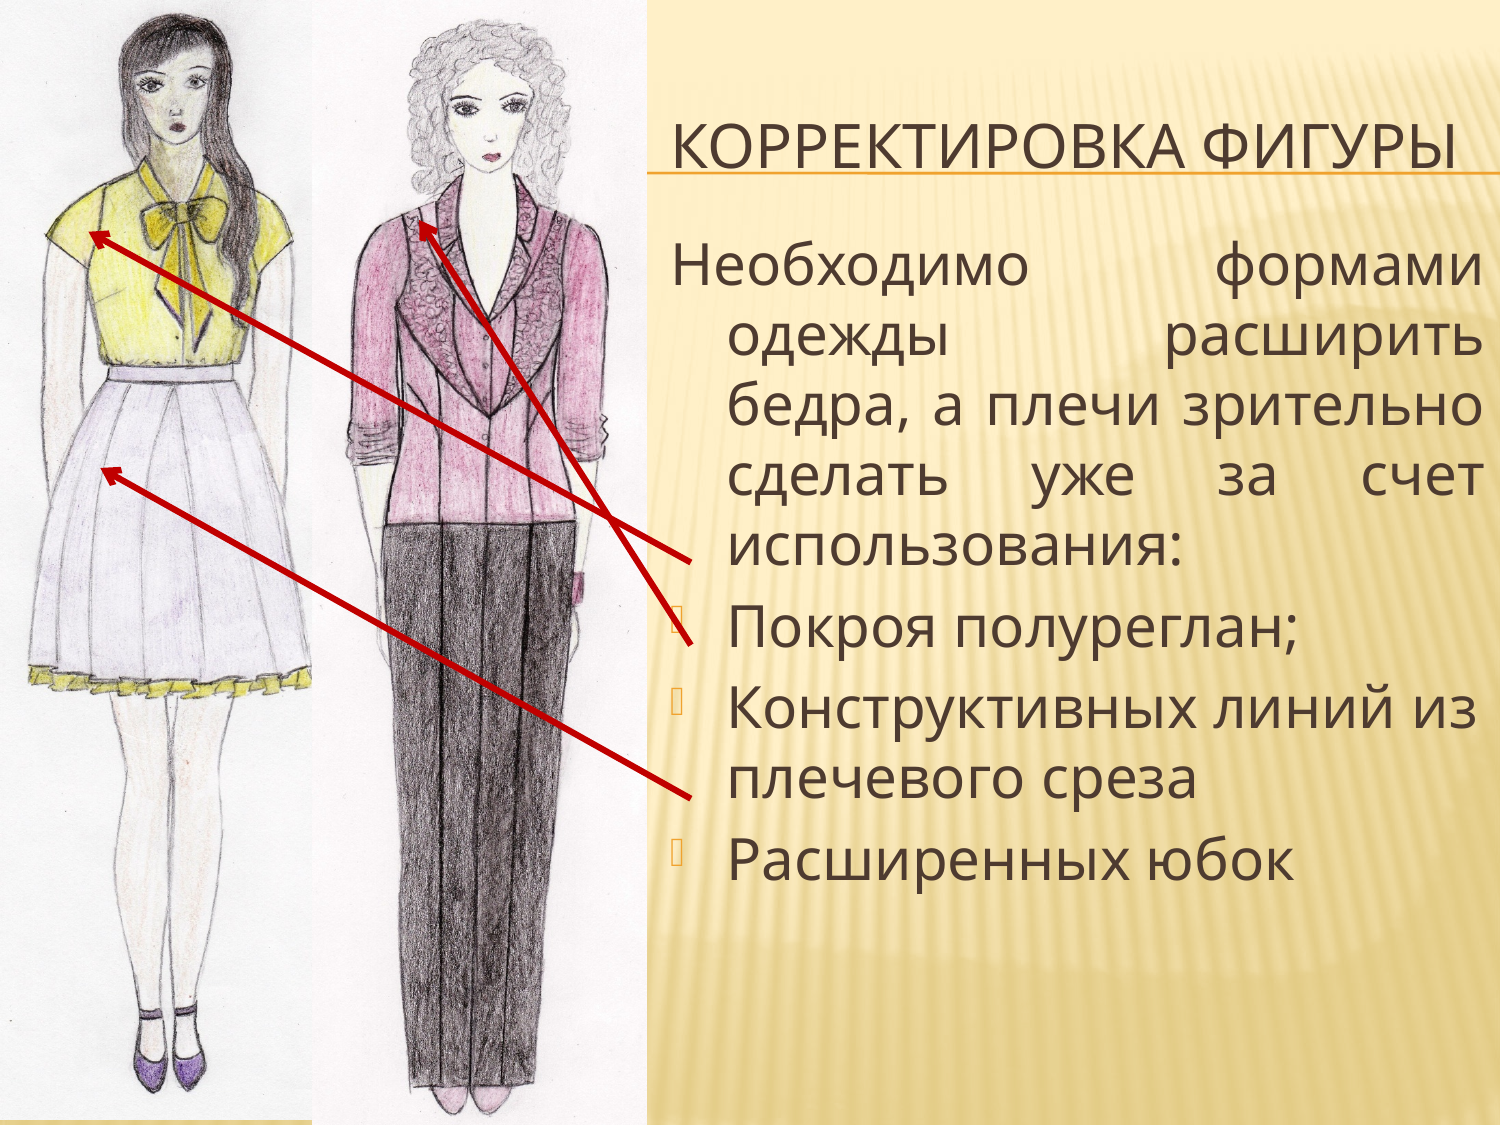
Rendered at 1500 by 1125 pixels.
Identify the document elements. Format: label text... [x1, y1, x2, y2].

list Необходимо формами одежды расширить бедра, а плечи зрительно сделать уже за счет использования: Покроя полуреглан; Конструктивных линий из плечевого среза Расширенных юбок [658, 219, 1500, 1125]
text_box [88, 231, 692, 563]
picture [312, 809, 647, 1125]
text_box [342, 296, 768, 569]
picture [312, 0, 647, 231]
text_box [100, 467, 692, 800]
title Корректировка фигуры [658, 75, 1475, 213]
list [0, 0, 309, 1120]
